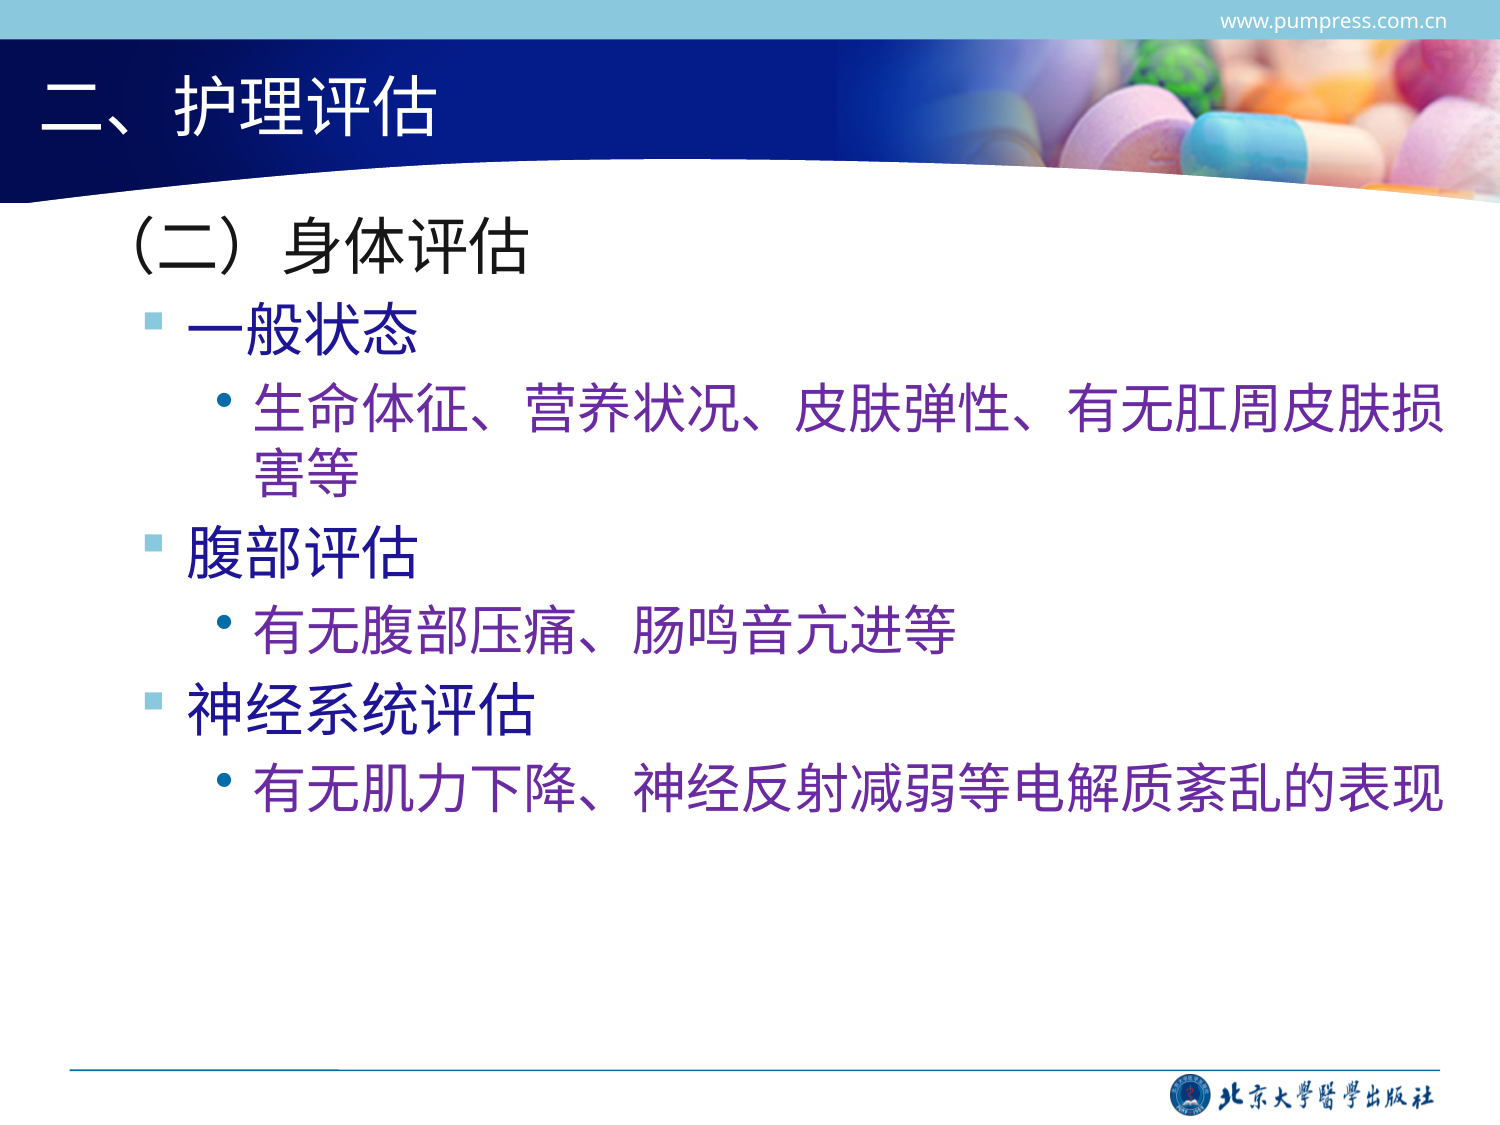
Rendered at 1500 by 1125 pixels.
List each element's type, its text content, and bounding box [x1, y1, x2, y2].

picture [0, 40, 1500, 203]
list （二）身体评估 一般状态 生命体征、营养状况、皮肤弹性、有无肛周皮肤损害等 腹部评估 有无腹部压痛、肠鸣音亢进等 神经系统评估 有无肌力下降、神经反射减弱等电解质紊乱的表现 [49, 198, 1463, 1026]
title 二、护理评估 [23, 58, 1349, 152]
slide_number www.pumpress.com.cn [1024, 0, 1463, 38]
picture [1170, 1074, 1436, 1118]
